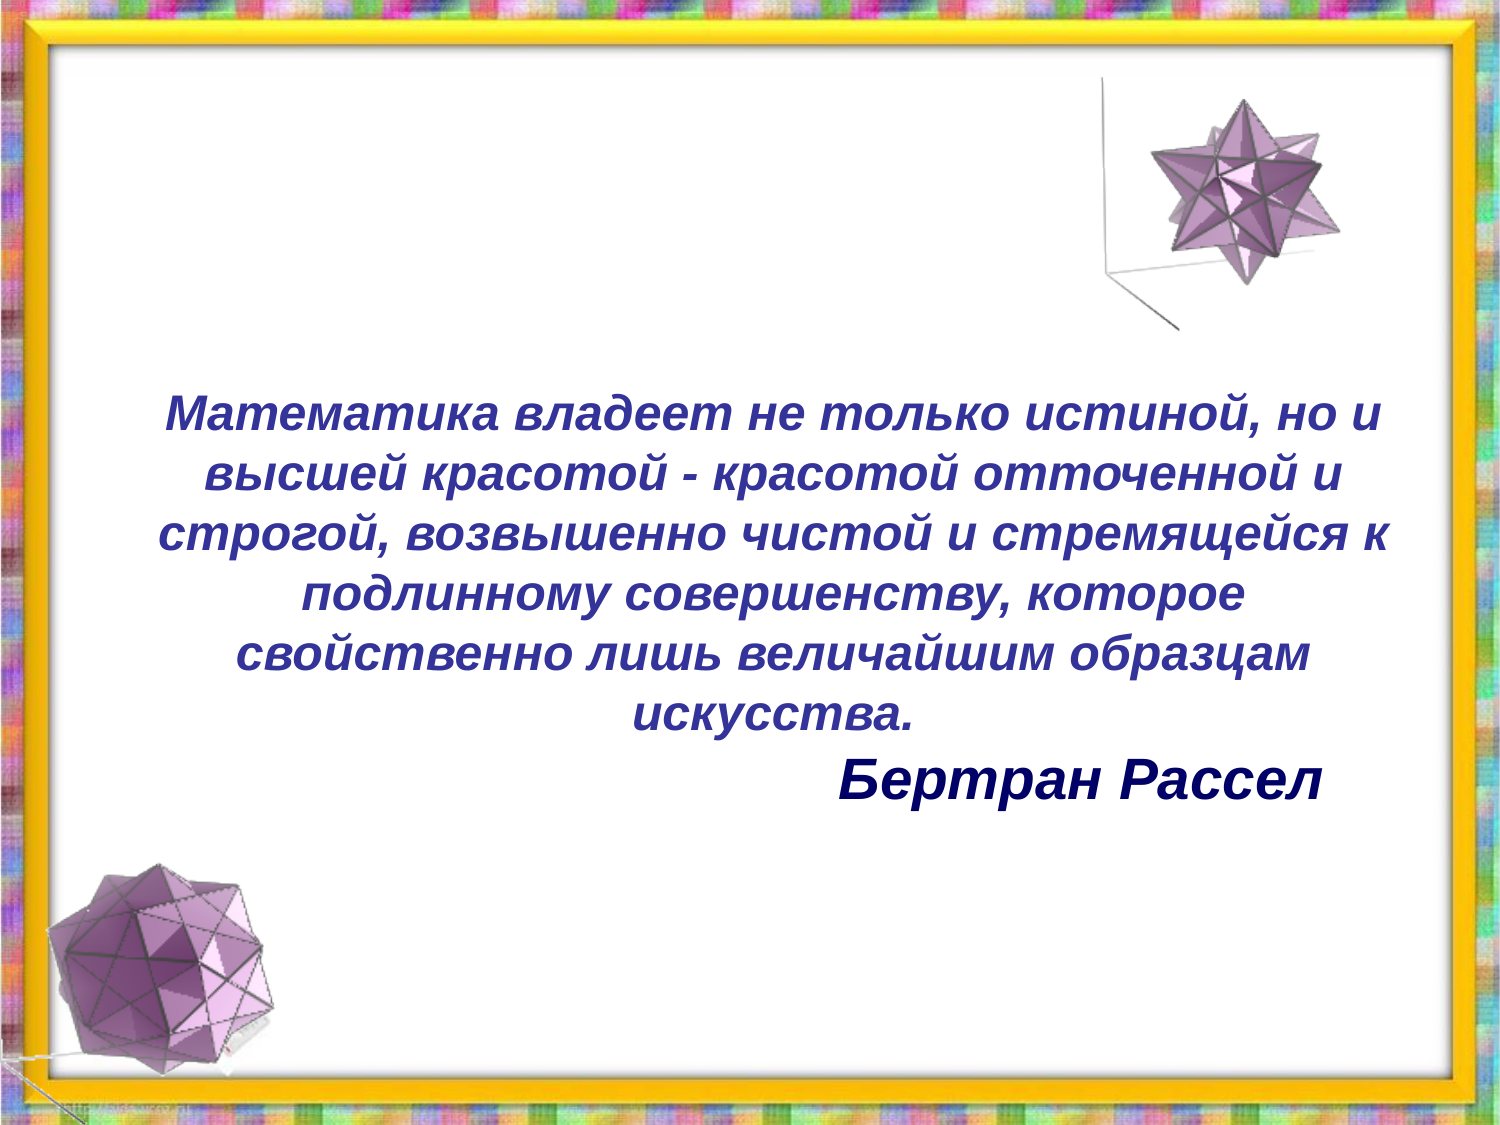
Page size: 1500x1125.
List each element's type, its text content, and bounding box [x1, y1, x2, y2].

picture [0, 0, 1500, 1125]
text_box Математика владеет не только истиной, но и высшей красотой - красотой отточенной и строгой, возвышенно чистой и стремящейся к подлинному совершенству, которое свойственно лишь величайшим образцам искусства. Бертран Рассел [123, 373, 1424, 918]
